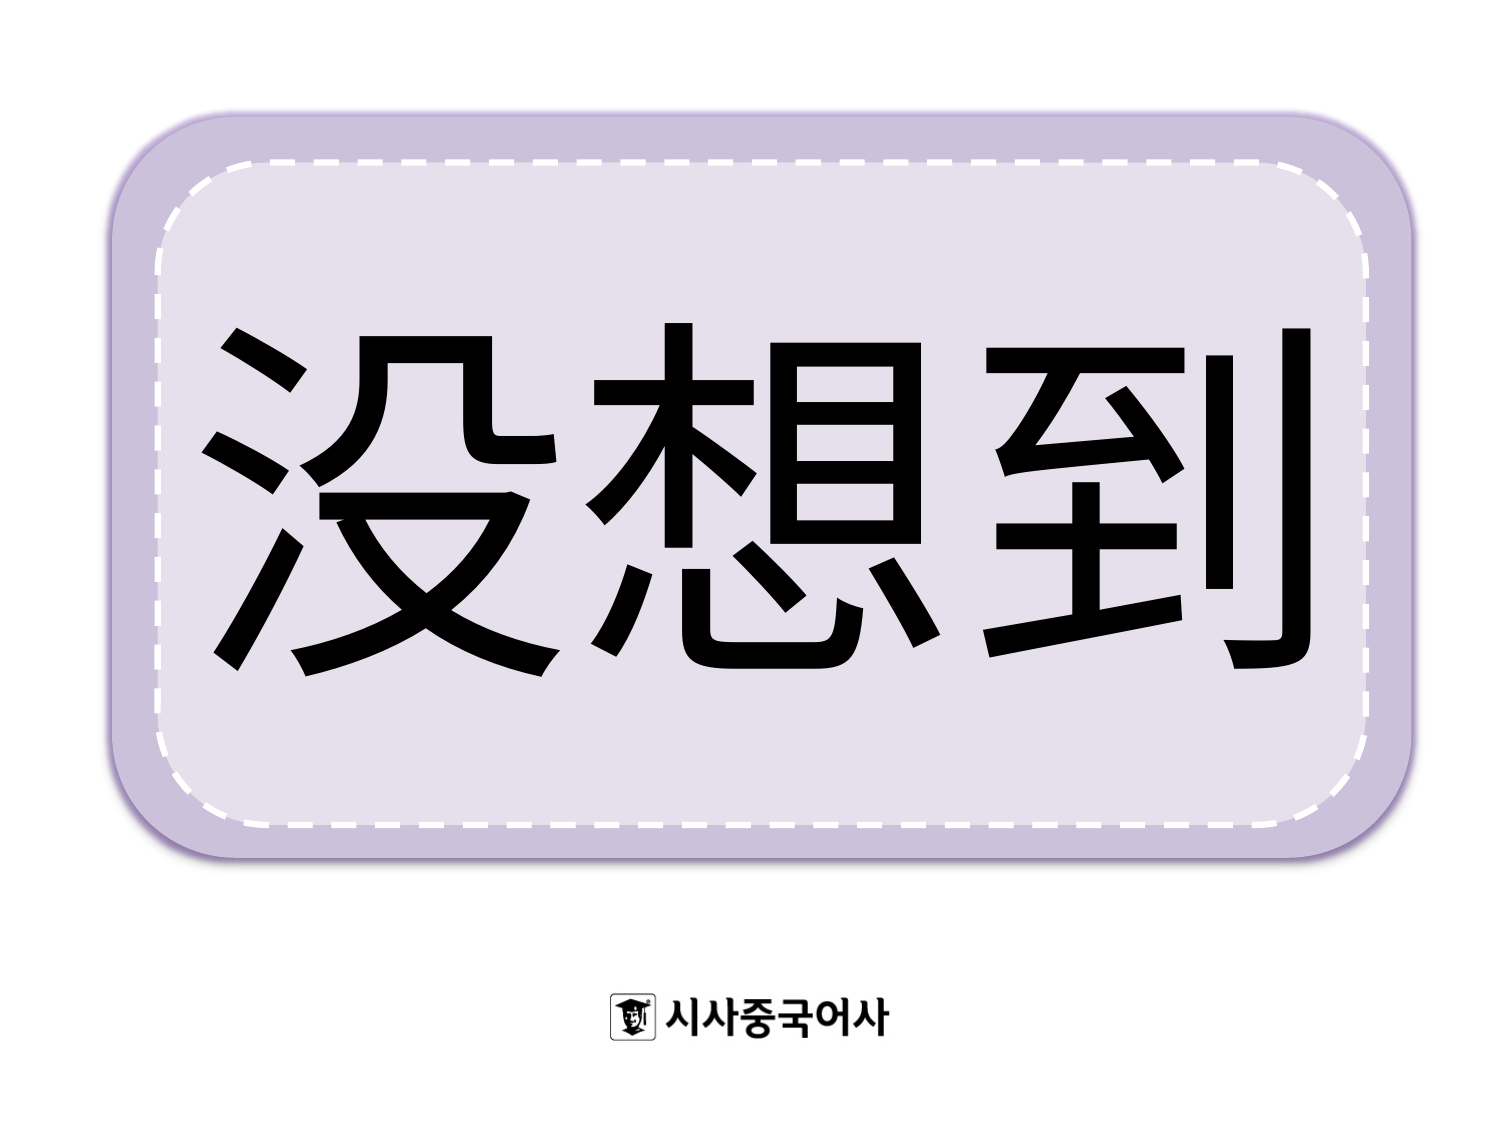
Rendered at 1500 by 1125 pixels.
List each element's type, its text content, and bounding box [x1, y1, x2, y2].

text_box 没想到 [162, 160, 1371, 824]
picture [602, 987, 898, 1047]
